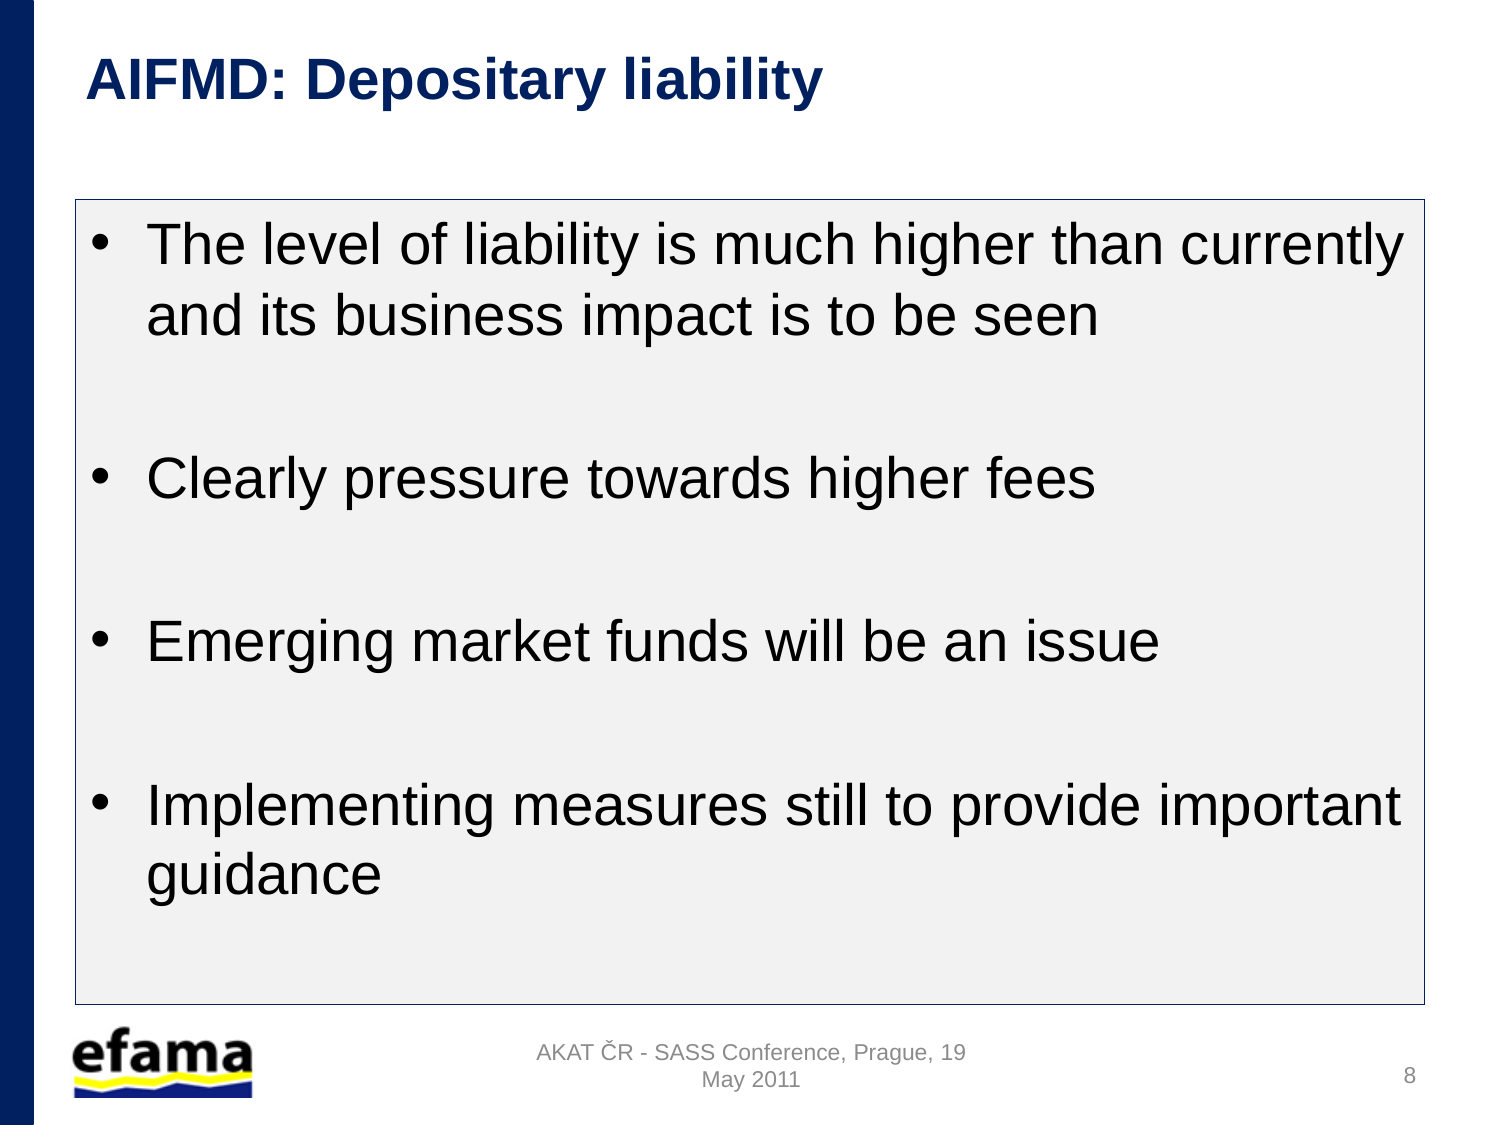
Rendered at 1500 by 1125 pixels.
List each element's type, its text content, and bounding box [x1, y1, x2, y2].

slide_number 8 [974, 1046, 1432, 1102]
title AIFMD: Depositary liability [70, 0, 1421, 153]
footer AKAT ČR - SASS Conference, Prague, 19 May 2011 [513, 1034, 989, 1095]
list The level of liability is much higher than currently and its business impact is to be seen Clearly pressure towards higher fees Emerging market funds will be an issue Implementing measures still to provide important guidance [75, 199, 1425, 1005]
picture [70, 1019, 257, 1098]
